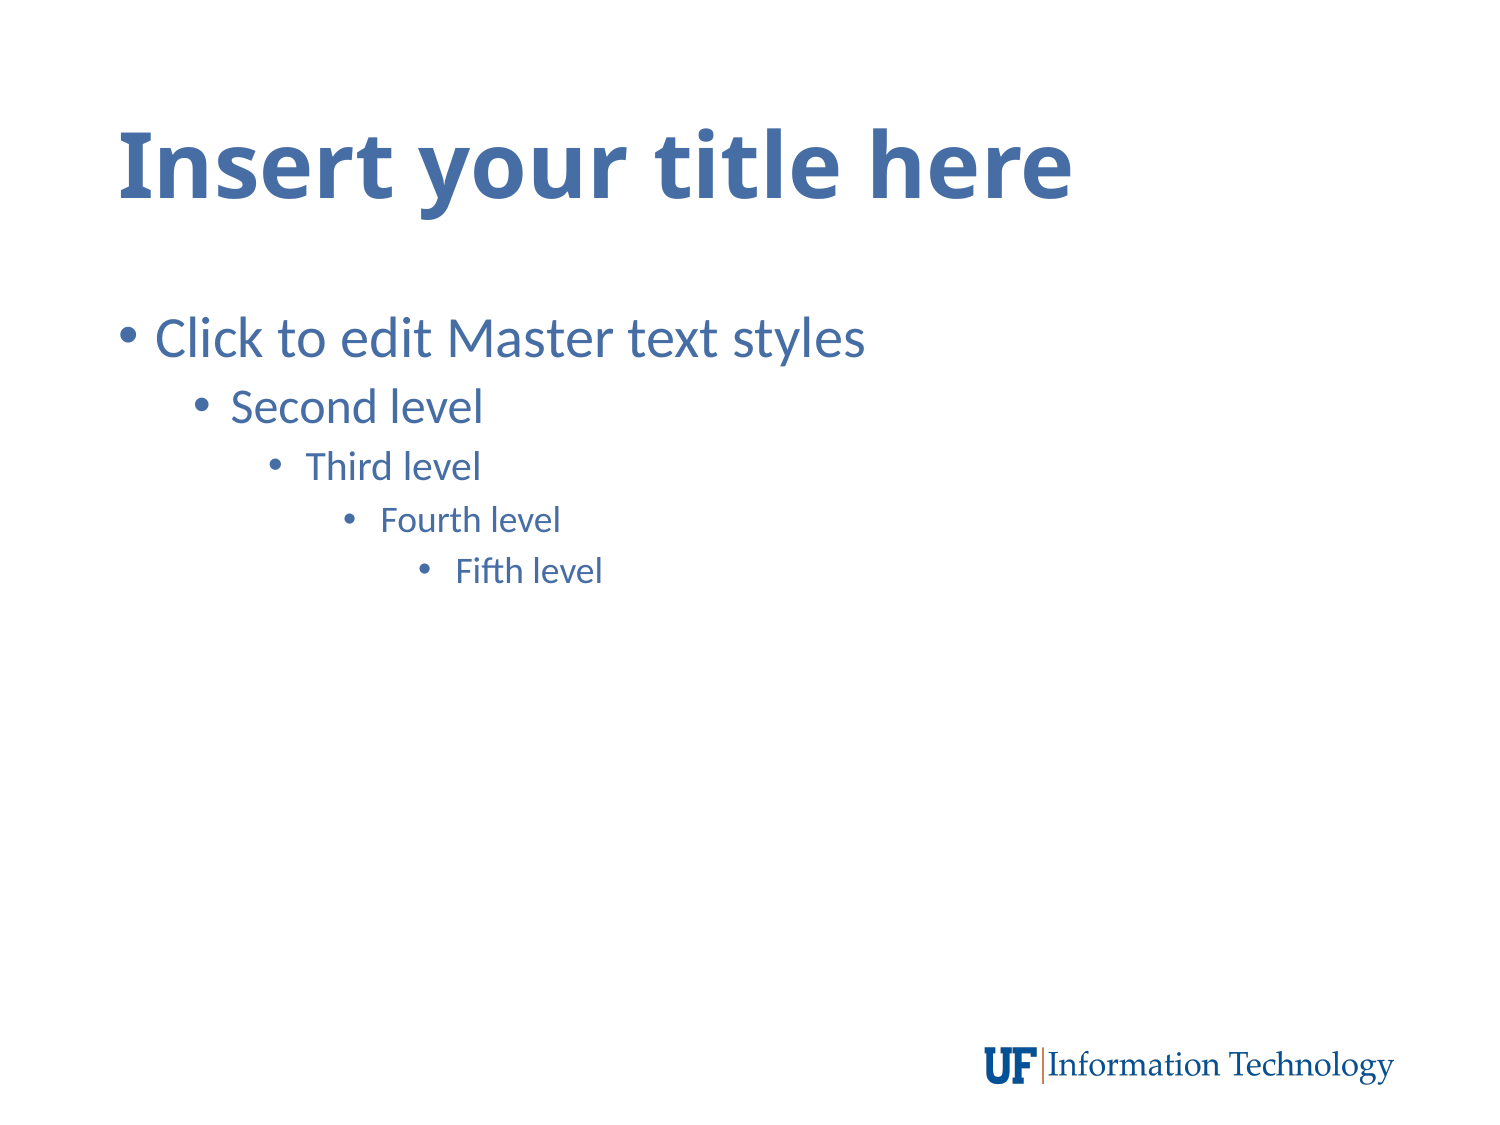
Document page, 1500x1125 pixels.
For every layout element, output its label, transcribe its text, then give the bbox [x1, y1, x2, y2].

title Insert your title here [103, 59, 1397, 278]
list Click to edit Master text styles Second level Third level Fourth level Fifth level [103, 299, 1397, 1014]
